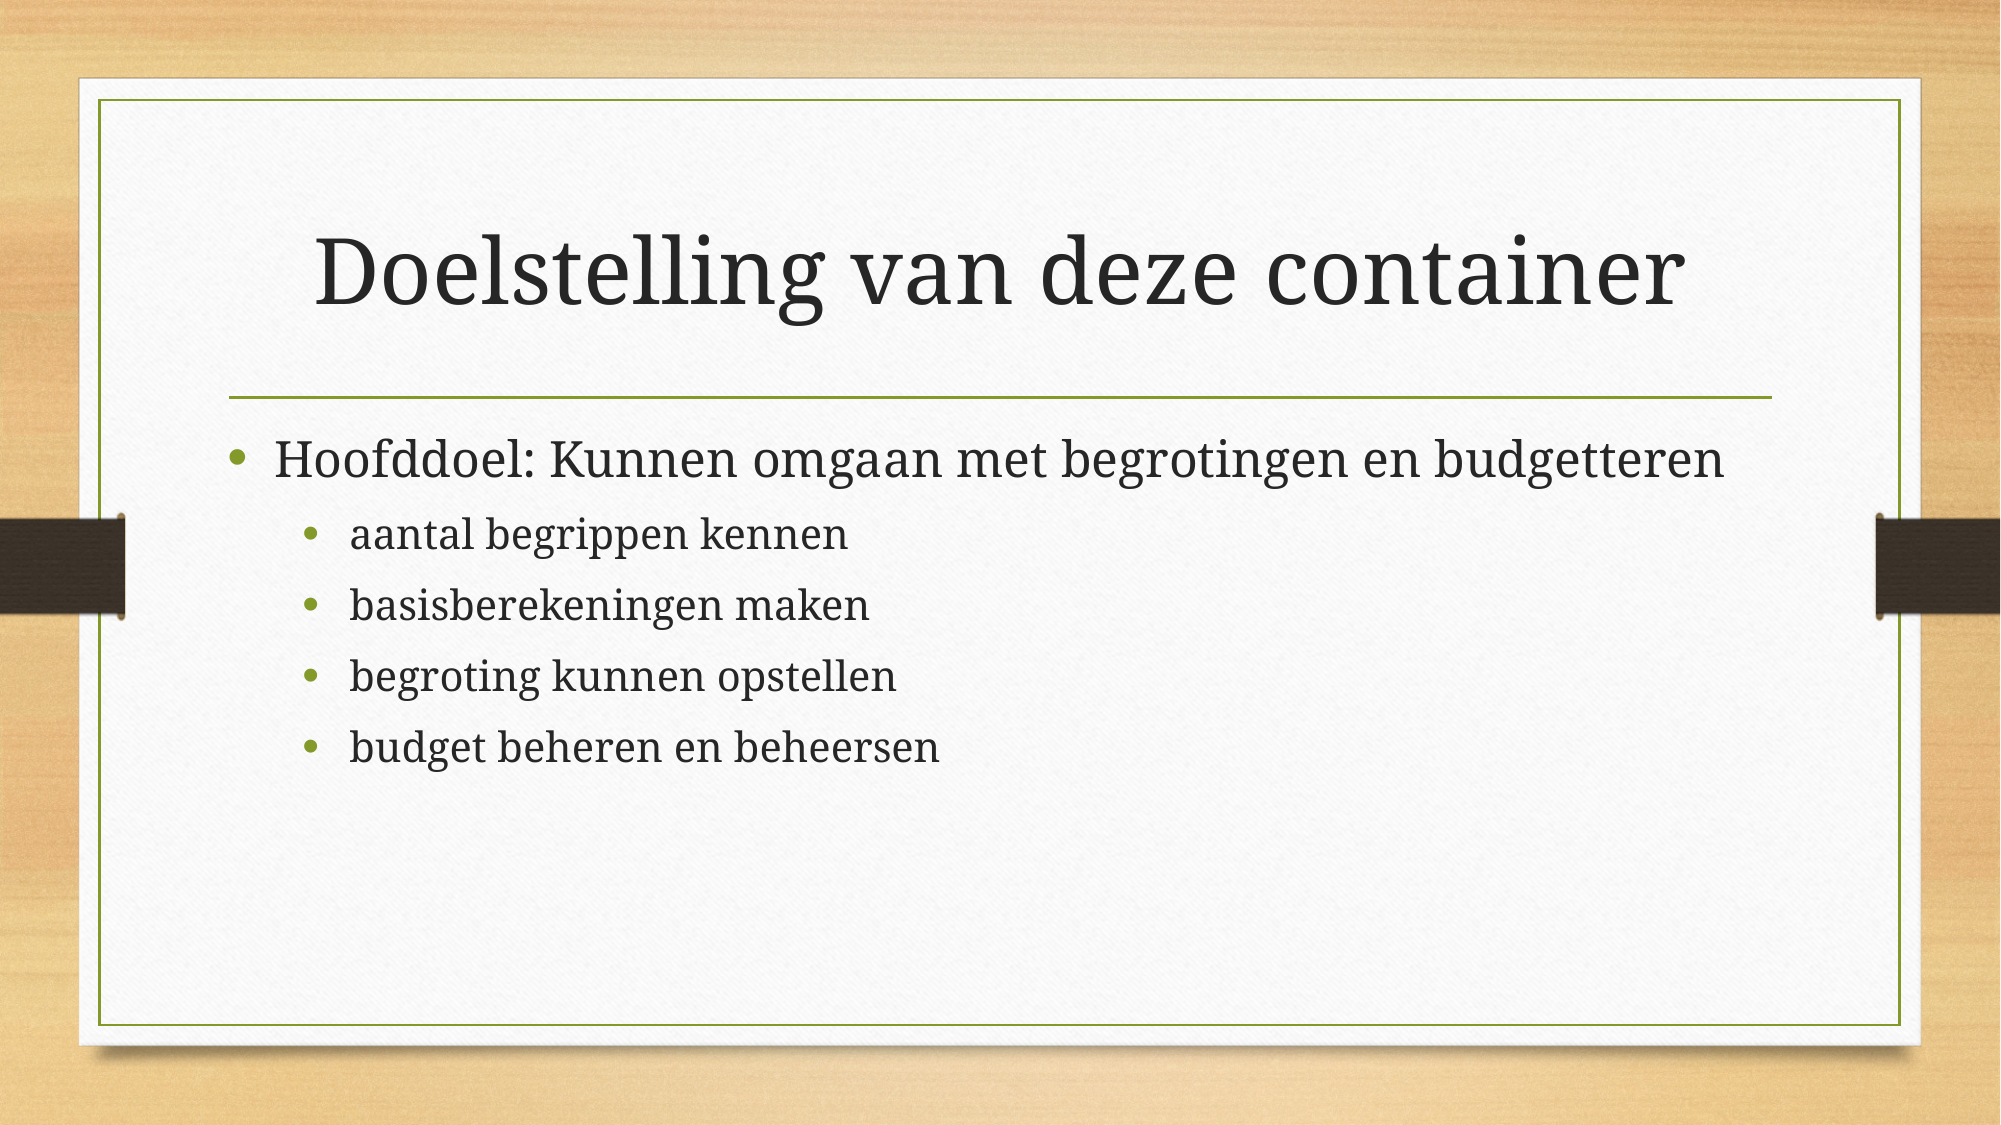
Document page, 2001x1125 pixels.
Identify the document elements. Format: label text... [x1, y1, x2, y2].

title Doelstelling van deze container [212, 161, 1788, 375]
list Hoofddoel: Kunnen omgaan met begrotingen en budgetteren aantal begrippen kennen basisberekeningen maken begroting kunnen opstellen budget beheren en beheersen [212, 419, 1788, 964]
picture [0, 0, 2001, 1125]
